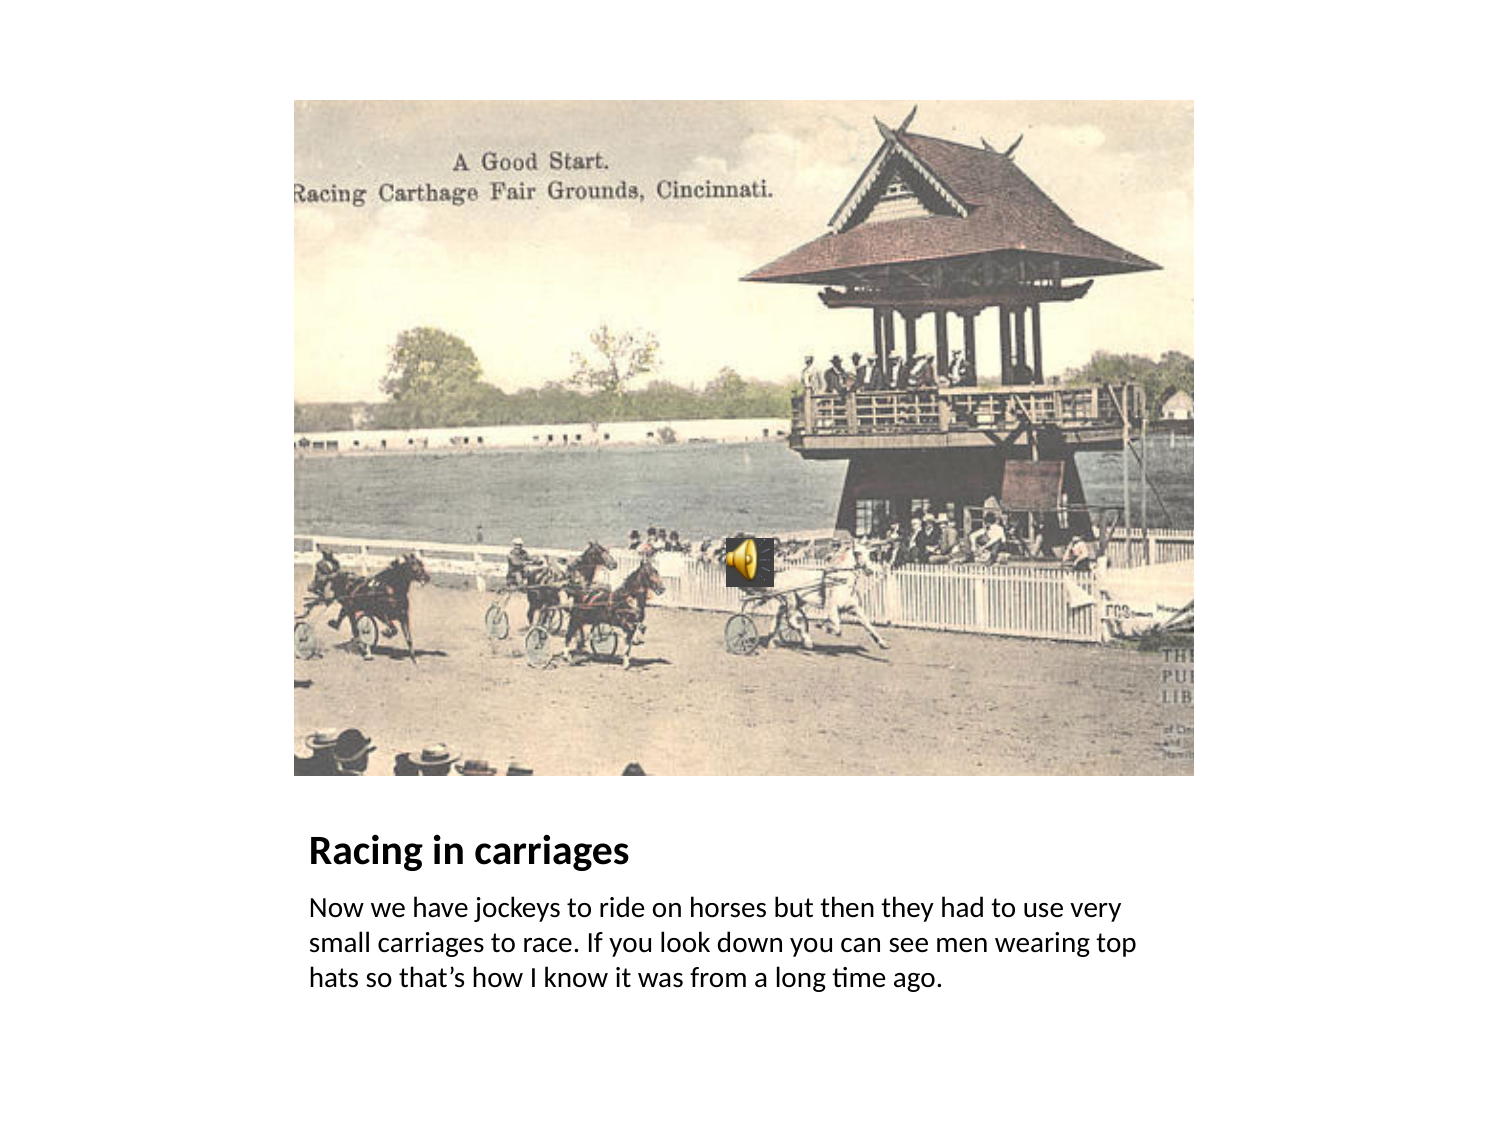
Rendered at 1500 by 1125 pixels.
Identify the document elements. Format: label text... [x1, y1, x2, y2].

title Racing in carriages [294, 787, 1194, 880]
list Now we have jockeys to ride on horses but then they had to use very small carriages to race. If you look down you can see men wearing top hats so that’s how I know it was from a long time ago. [294, 880, 1194, 1013]
picture [293, 100, 1195, 776]
